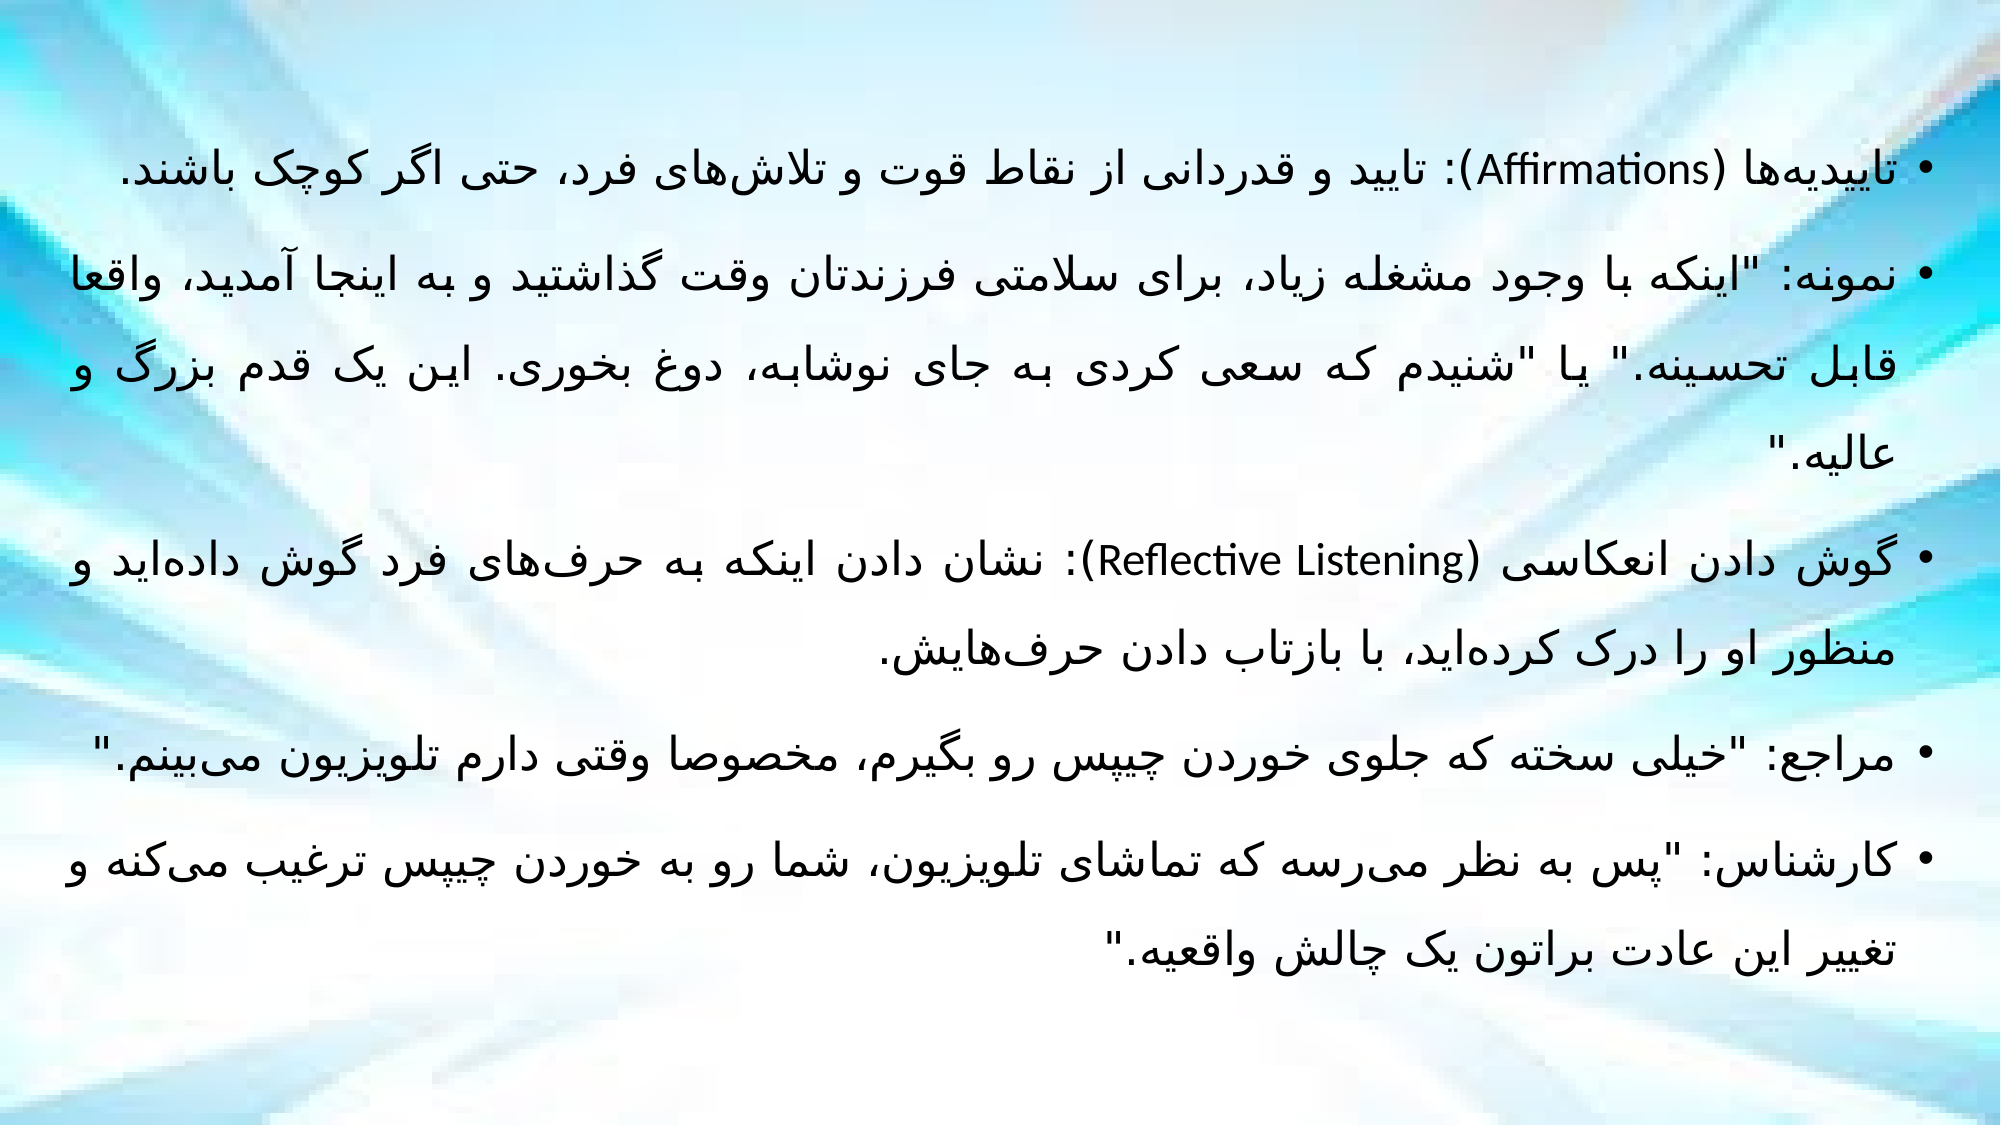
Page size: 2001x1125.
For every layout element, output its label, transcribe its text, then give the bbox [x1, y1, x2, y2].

list تاییدیه‌ها (Affirmations): تایید و قدردانی از نقاط قوت و تلاش‌های فرد، حتی اگر کوچک باشند. نمونه: "اینکه با وجود مشغله زیاد، برای سلامتی فرزندتان وقت گذاشتید و به اینجا آمدید، واقعا قابل تحسینه." یا "شنیدم که سعی کردی به جای نوشابه، دوغ بخوری. این یک قدم بزرگ و عالیه." گوش دادن انعکاسی (Reflective Listening): نشان دادن اینکه به حرف‌های فرد گوش داده‌اید و منظور او را درک کرده‌اید، با بازتاب دادن حرف‌هایش. مراجع: "خیلی سخته که جلوی خوردن چیپس رو بگیرم، مخصوصا وقتی دارم تلویزیون می‌بینم." کارشناس: "پس به نظر می‌رسه که تماشای تلویزیون، شما رو به خوردن چیپس ترغیب می‌کنه و تغییر این عادت براتون یک چالش واقعیه." [52, 97, 1946, 1076]
picture [0, 0, 2001, 1125]
